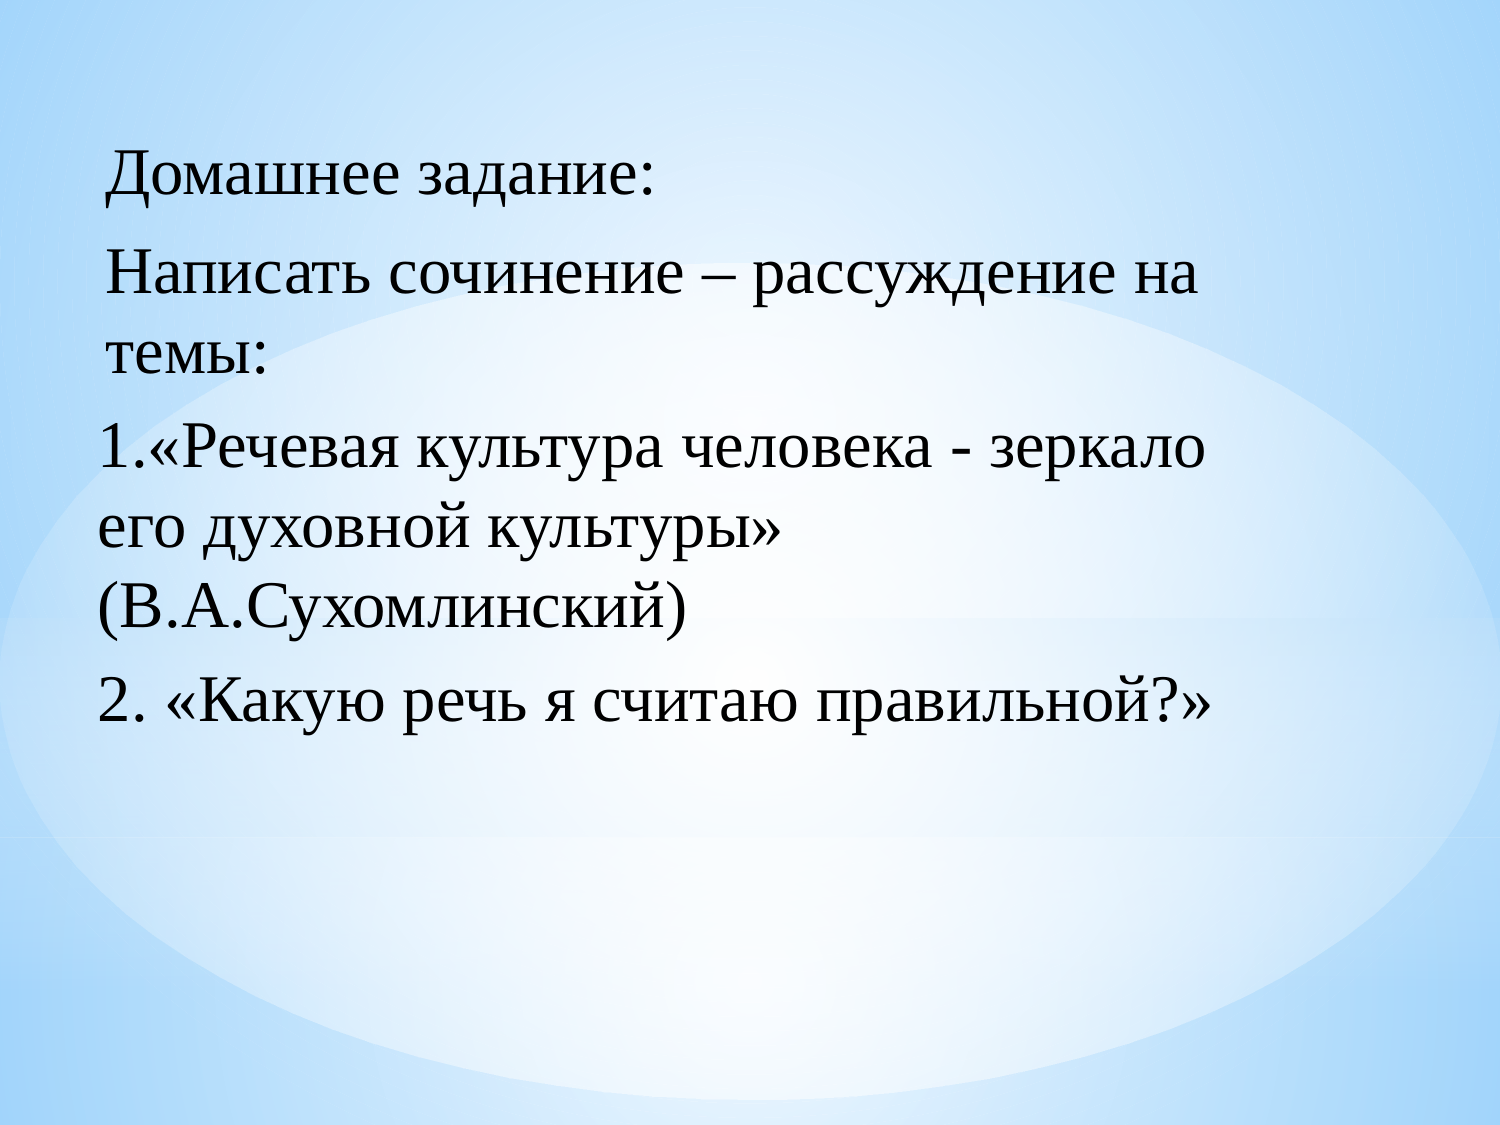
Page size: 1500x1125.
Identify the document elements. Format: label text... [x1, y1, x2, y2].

list Домашнее задание: Написать сочинение – рассуждение на темы: 1.«Речевая культура человека - зеркало его духовной культуры» (В.А.Сухомлинский) 2. «Какую речь я считаю правильной?» [82, 120, 1317, 965]
